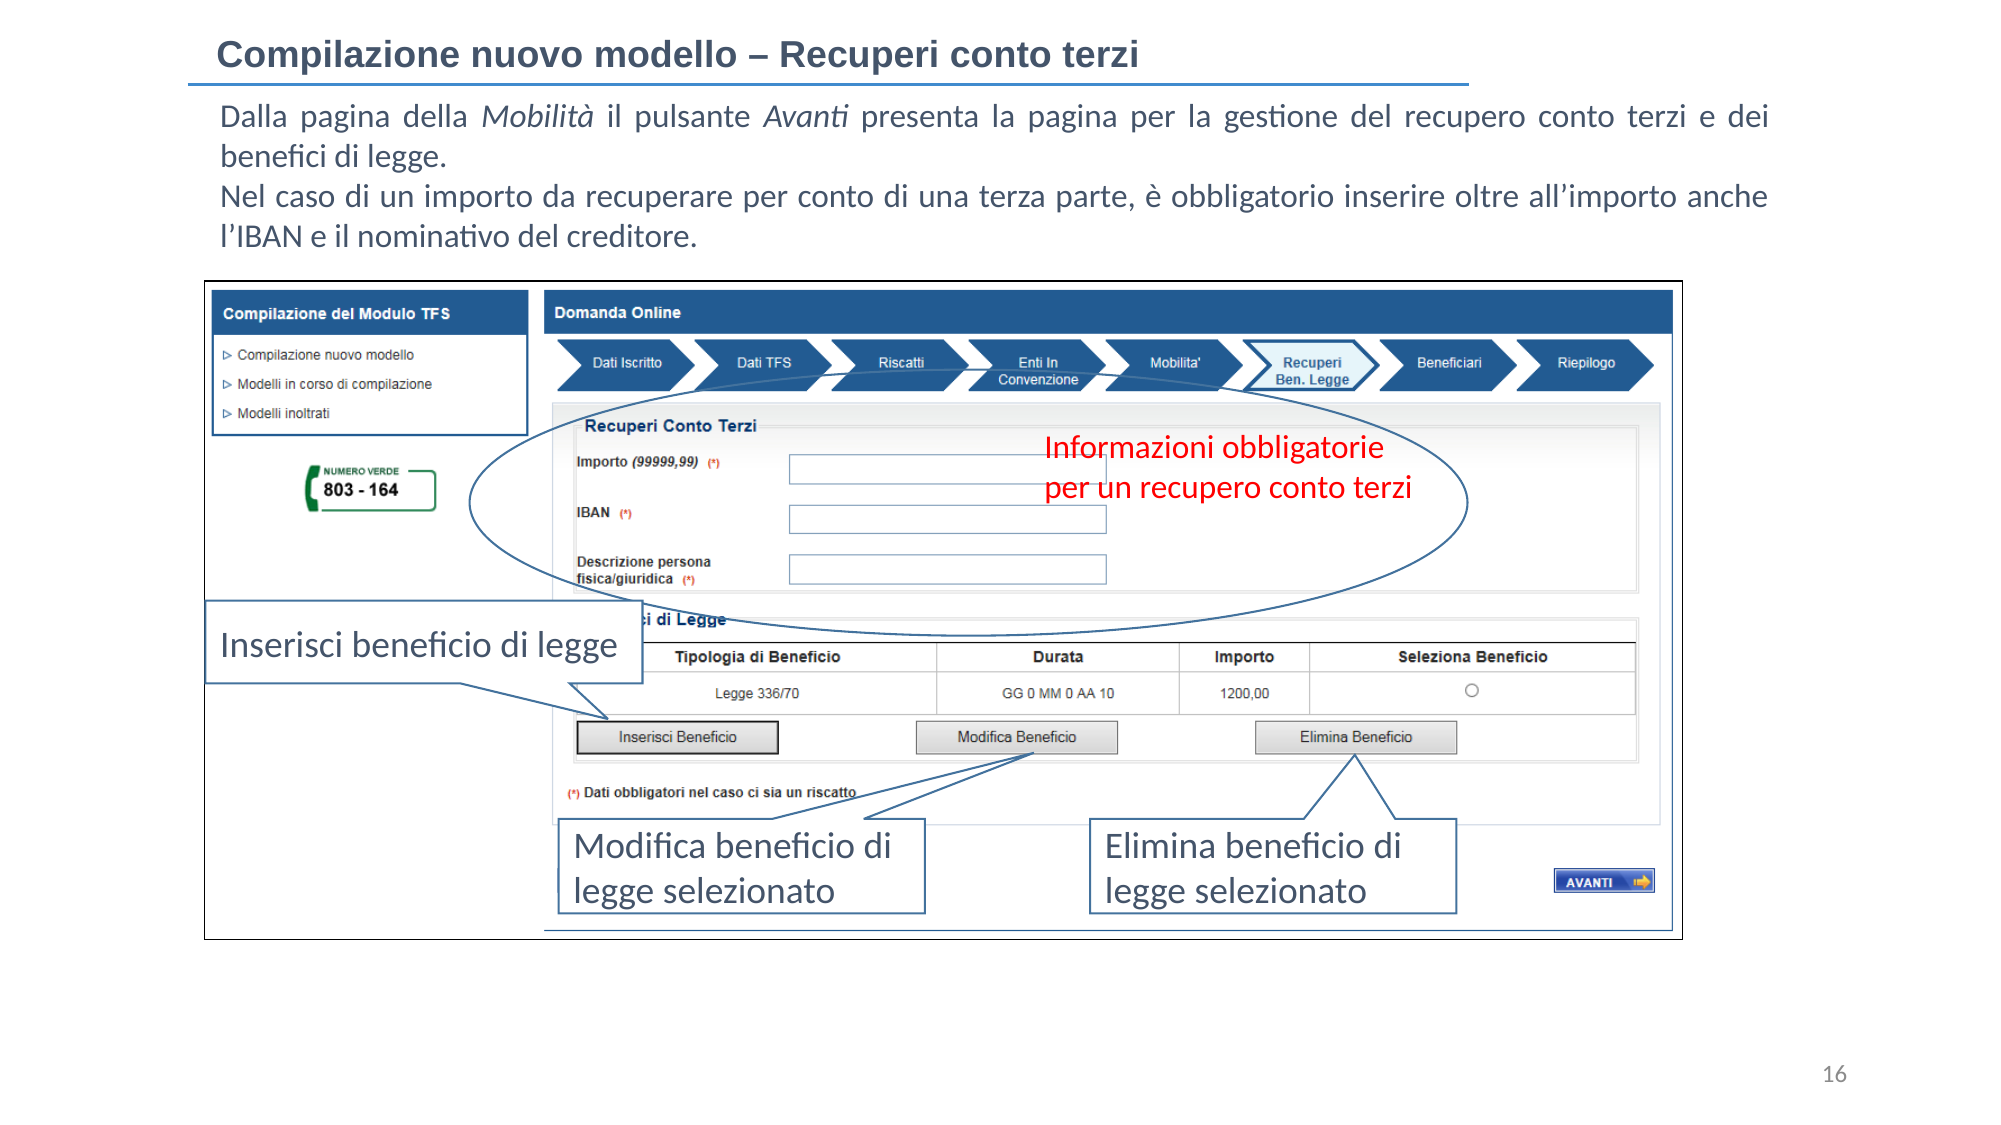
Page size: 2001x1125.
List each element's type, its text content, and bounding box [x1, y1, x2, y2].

text_box Dalla pagina della Mobilità il pulsante Avanti presenta la pagina per la gestione del recupero conto terzi e dei benefici di legge. Nel caso di un importo da recuperare per conto di una terza parte, è obbligatorio inserire oltre all’importo anche l’IBAN e il nominativo del creditore. [205, 87, 1786, 262]
text_box Compilazione nuovo modello – Recuperi conto terzi [201, 22, 1156, 83]
picture [205, 281, 1682, 939]
slide_number 16 [1412, 1042, 1863, 1103]
